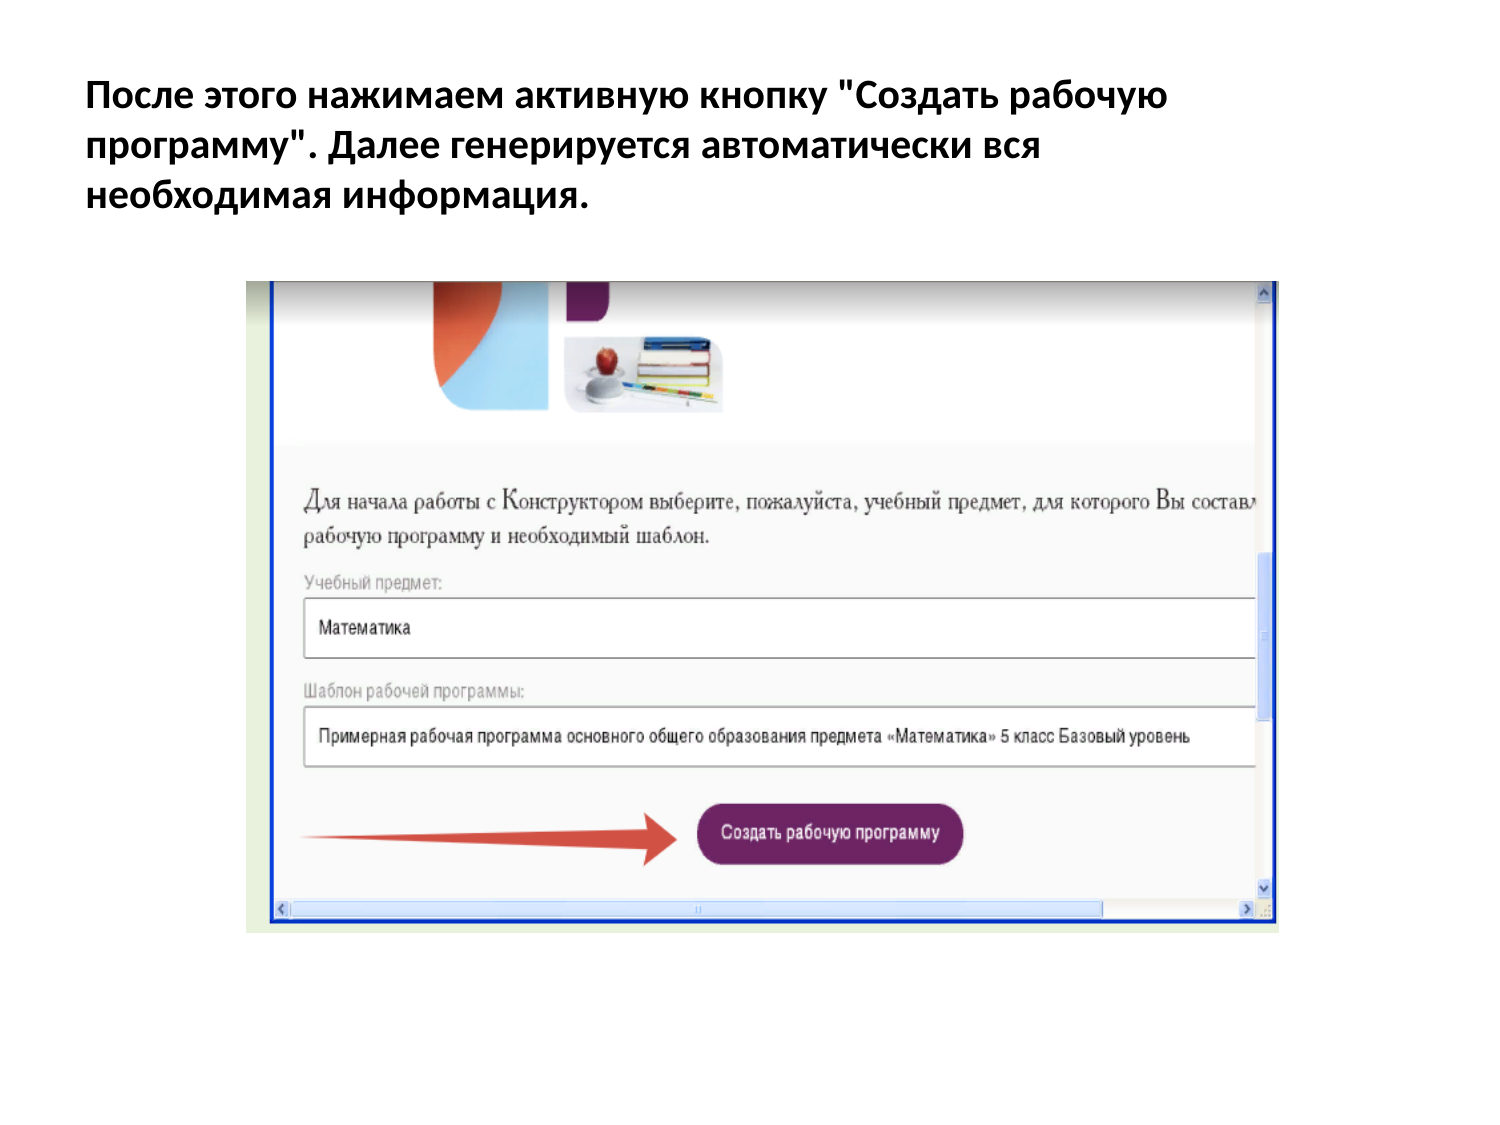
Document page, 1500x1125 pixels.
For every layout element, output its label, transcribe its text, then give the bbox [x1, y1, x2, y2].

title После этого нажимаем активную кнопку "Создать рабочую программу". Далее генерируется автоматически вся необходимая информация. [70, 70, 1421, 258]
picture [245, 280, 1279, 934]
